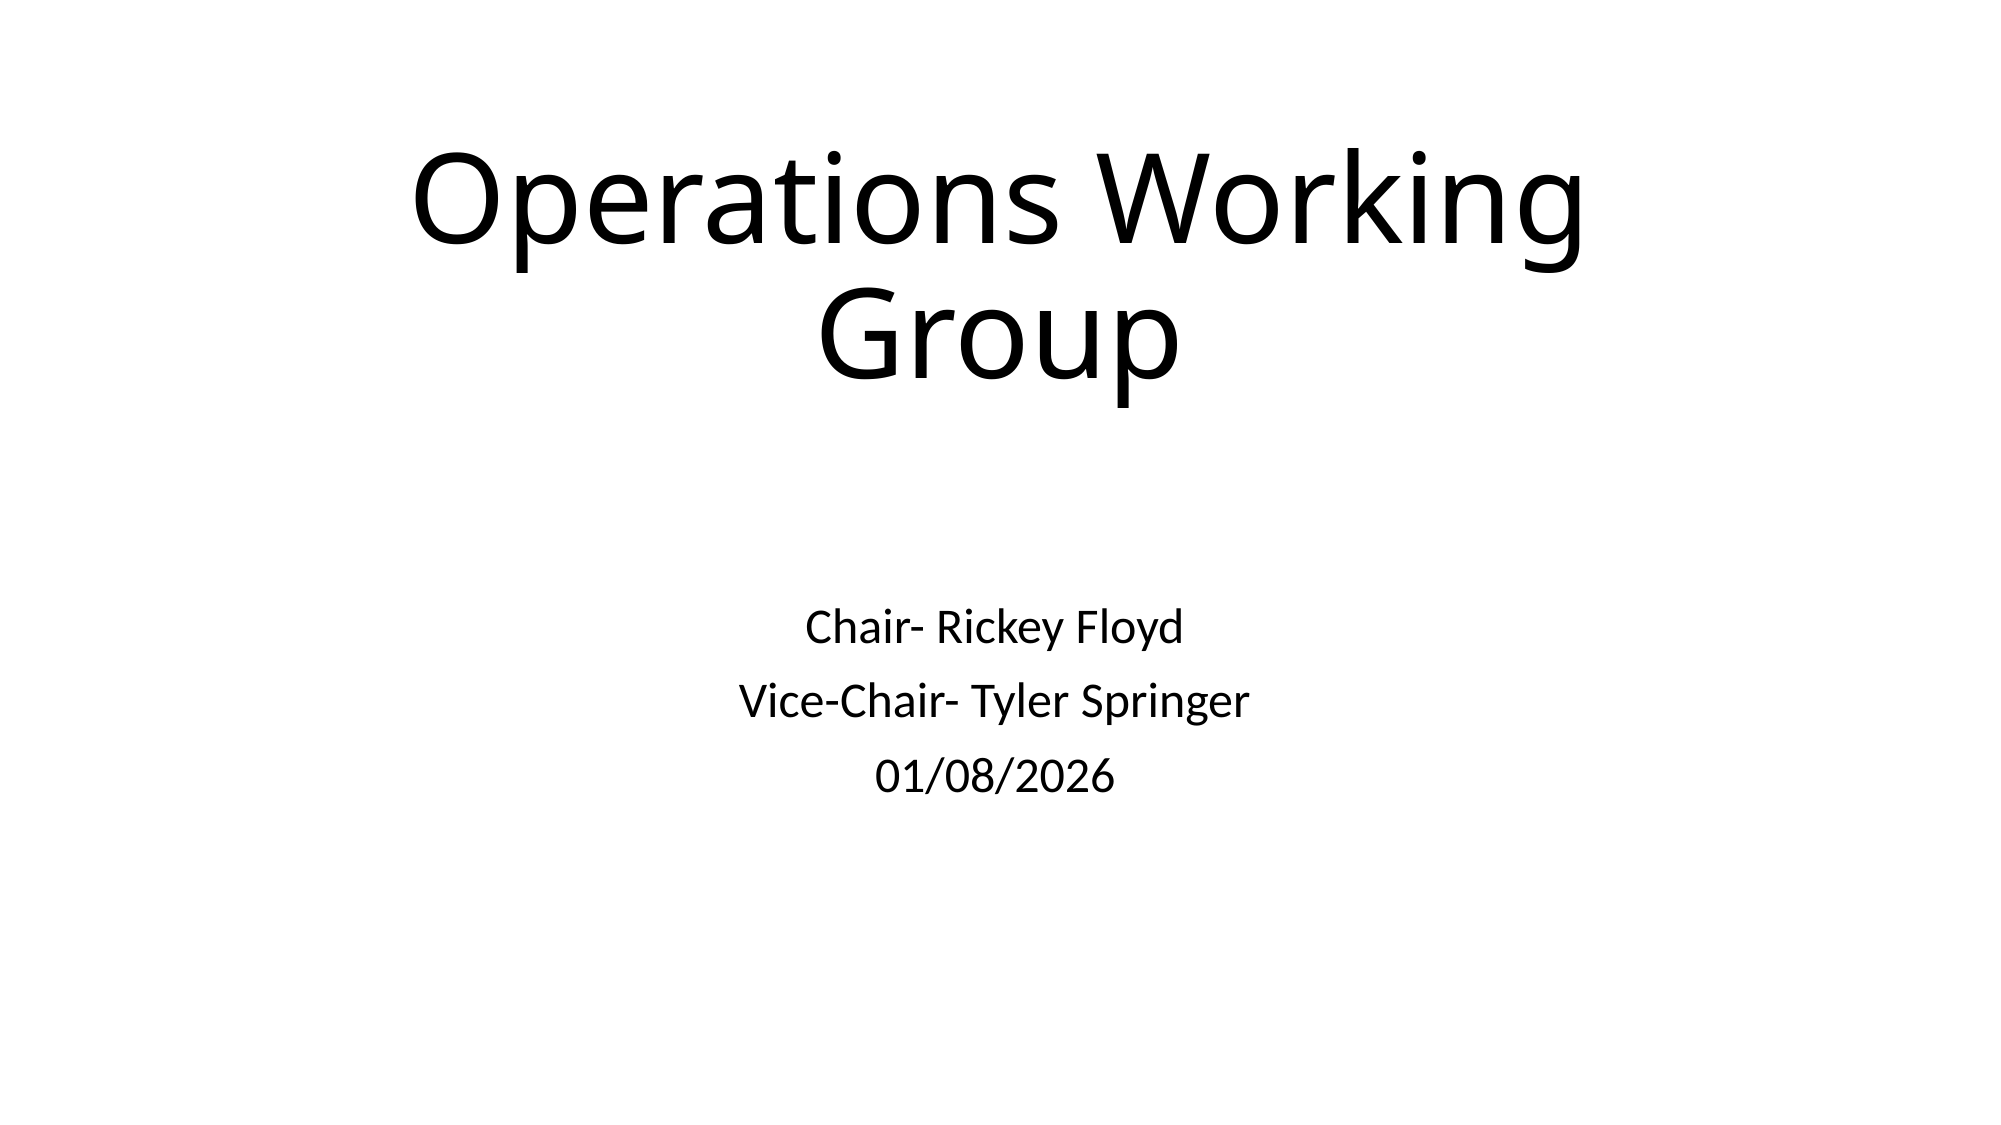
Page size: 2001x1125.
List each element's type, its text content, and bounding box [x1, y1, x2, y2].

subtitle Chair- Rickey Floyd Vice-Chair- Tyler Springer 01/08/2026 [245, 592, 1746, 865]
title Operations Working Group [249, 184, 1750, 414]
